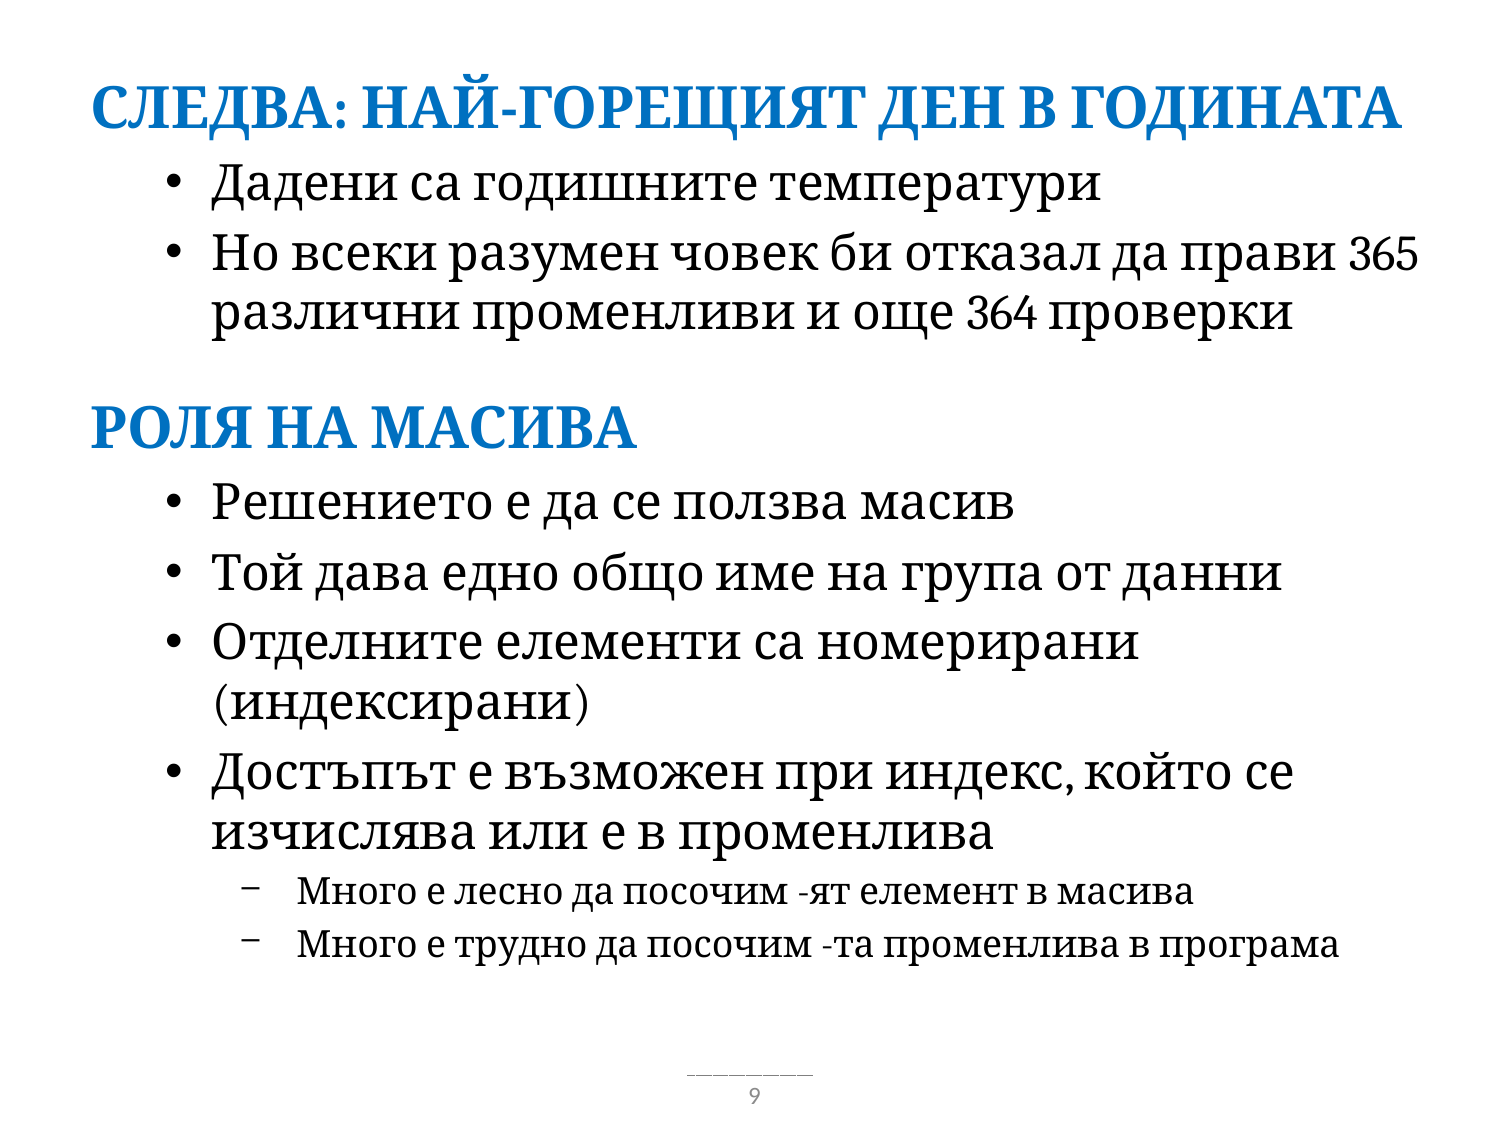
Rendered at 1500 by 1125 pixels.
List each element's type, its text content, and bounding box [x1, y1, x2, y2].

slide_number 9 [579, 1065, 930, 1125]
